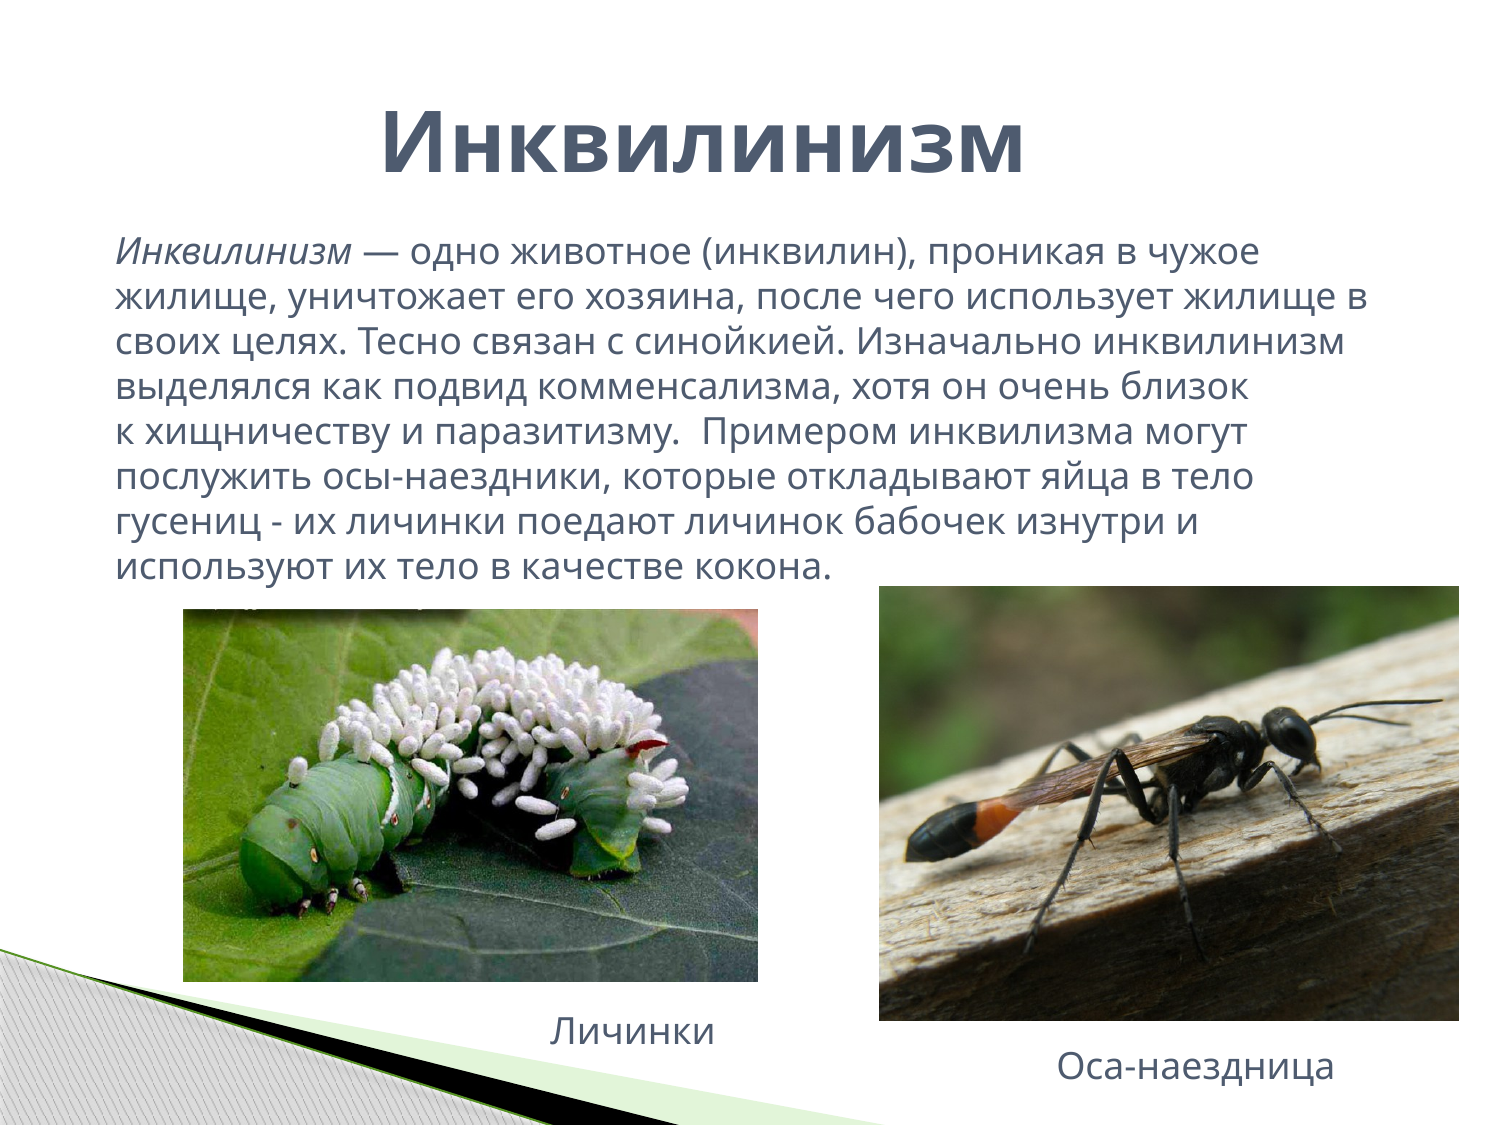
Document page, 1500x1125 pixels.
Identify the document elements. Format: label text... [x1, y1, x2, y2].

text_box Оса-наездница [1041, 1034, 1351, 1095]
title Инквилинизм [75, 45, 1425, 233]
picture [879, 585, 1459, 1021]
text_box Личинки [535, 999, 731, 1060]
picture [182, 609, 758, 982]
text_box Инквилинизм — одно животное (инквилин), проникая в чужое жилище, уничтожает его хозяина, после чего использует жилище в своих целях. Тесно связан с синойкией. Изначально инквилинизм выделялся как подвид комменсализма, хотя он очень близок к хищничеству и паразитизму. Примером инквилизма могут послужить осы-наездники, которые откладывают яйца в тело гусениц - их личинки поедают личинок бабочек изнутри и используют их тело в качестве кокона. [100, 219, 1400, 595]
